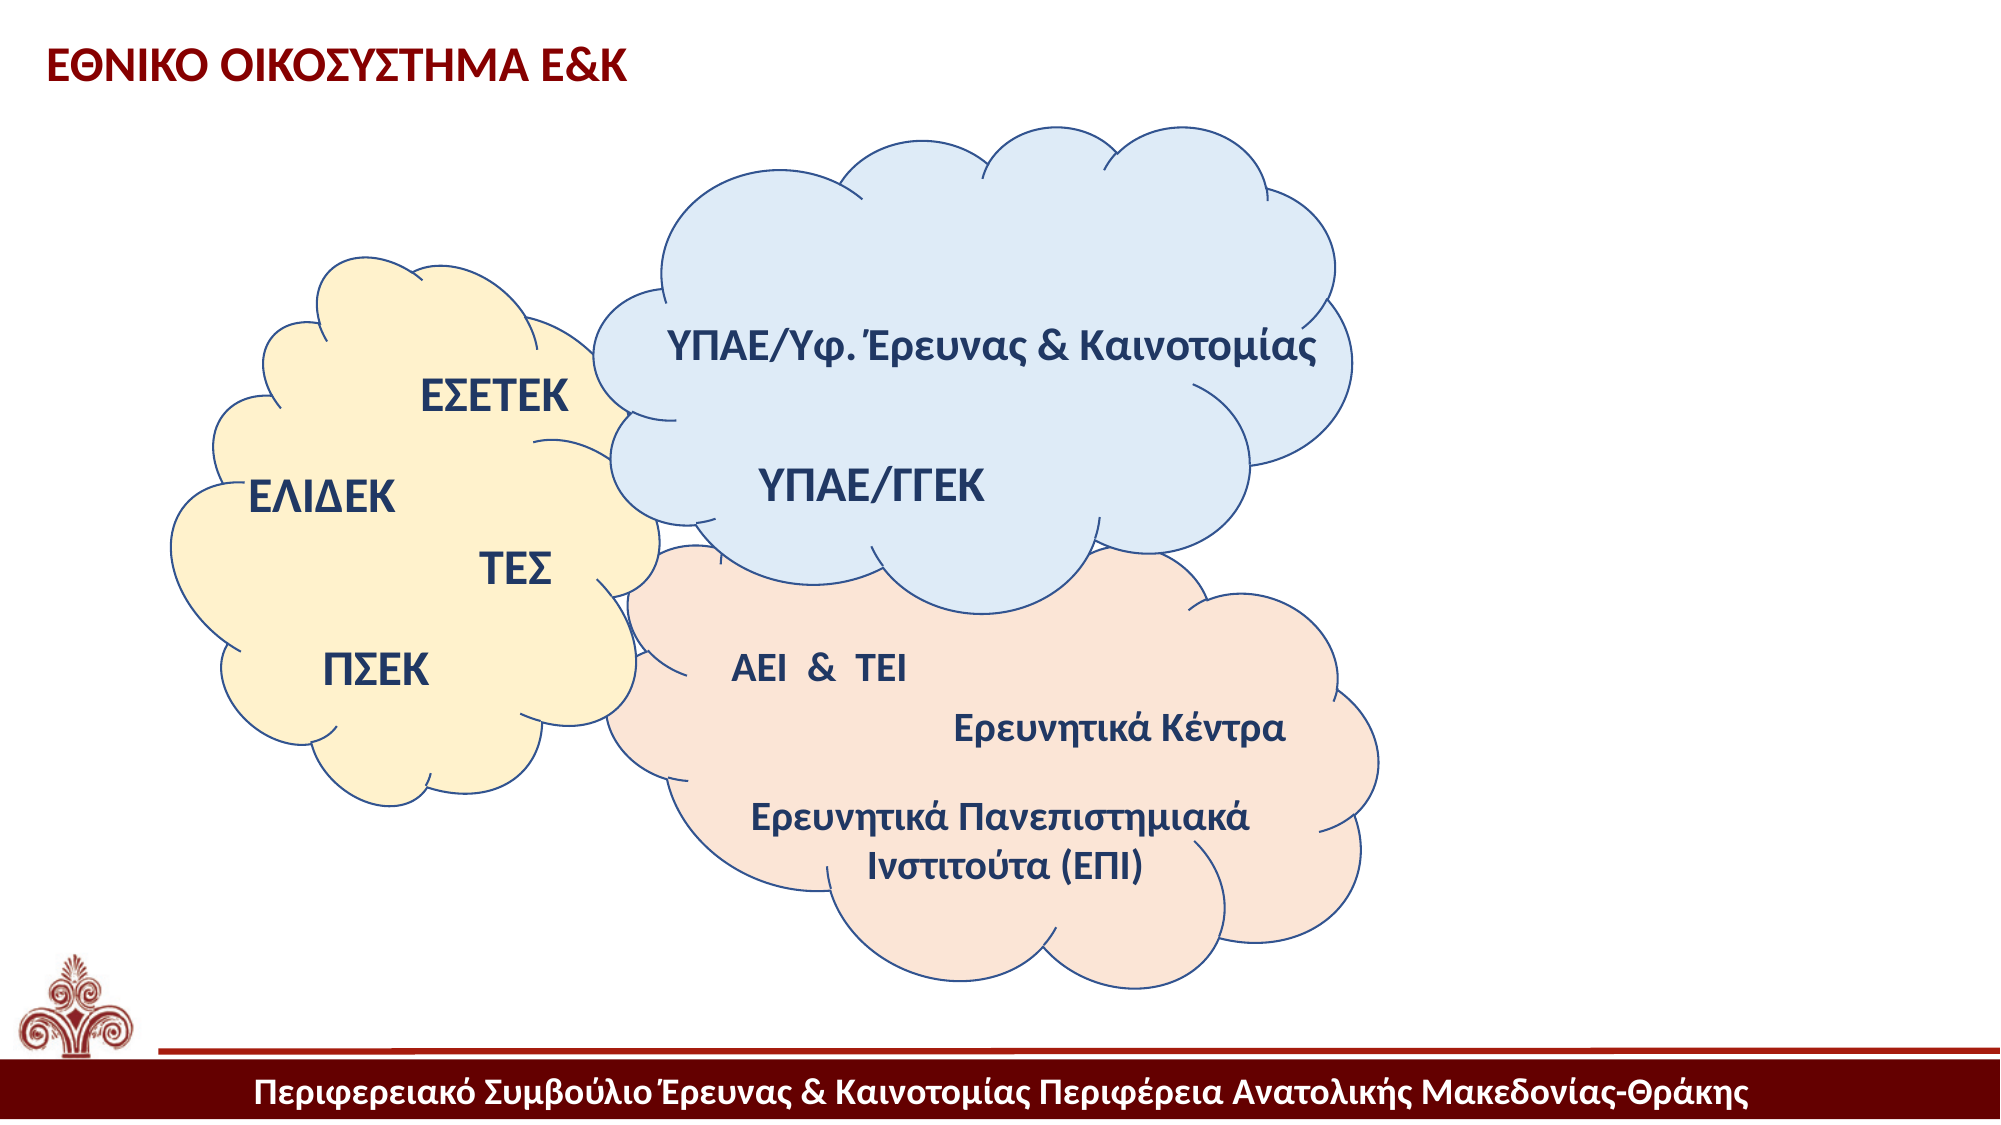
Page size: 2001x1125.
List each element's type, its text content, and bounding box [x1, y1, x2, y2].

text_box ΕΣΕΤΕΚ [405, 354, 584, 430]
text_box Ερευνητικά Πανεπιστημιακά Ινστιτούτα (ΕΠΙ) [736, 780, 1275, 896]
text_box ΠΣΕΚ [307, 628, 445, 704]
text_box Περιφερειακό Συμβούλιο Έρευνας & Καινοτομίας Περιφέρεια Ανατολικής Μακεδονίας-Θράκης [0, 1059, 2000, 1120]
text_box ΕΘΝΙΚΟ ΟΙΚΟΣΥΣΤΗΜΑ Ε&Κ [31, 24, 643, 99]
text_box ΥΠΑΕ/Υφ. Έρευνας & Καινοτομίας [652, 307, 1352, 377]
text_box ΕΛΙΔΕΚ [233, 454, 411, 530]
text_box Ερευνητικά Κέντρα [938, 692, 1302, 758]
text_box [592, 126, 1354, 616]
picture [13, 945, 147, 1072]
text_box ΑΕΙ & ΤΕΙ [716, 632, 923, 698]
text_box ΤΕΣ [464, 526, 567, 602]
text_box [605, 544, 1380, 990]
text_box [169, 256, 661, 808]
text_box ΥΠΑΕ/ΓΓΕΚ [743, 444, 1092, 520]
